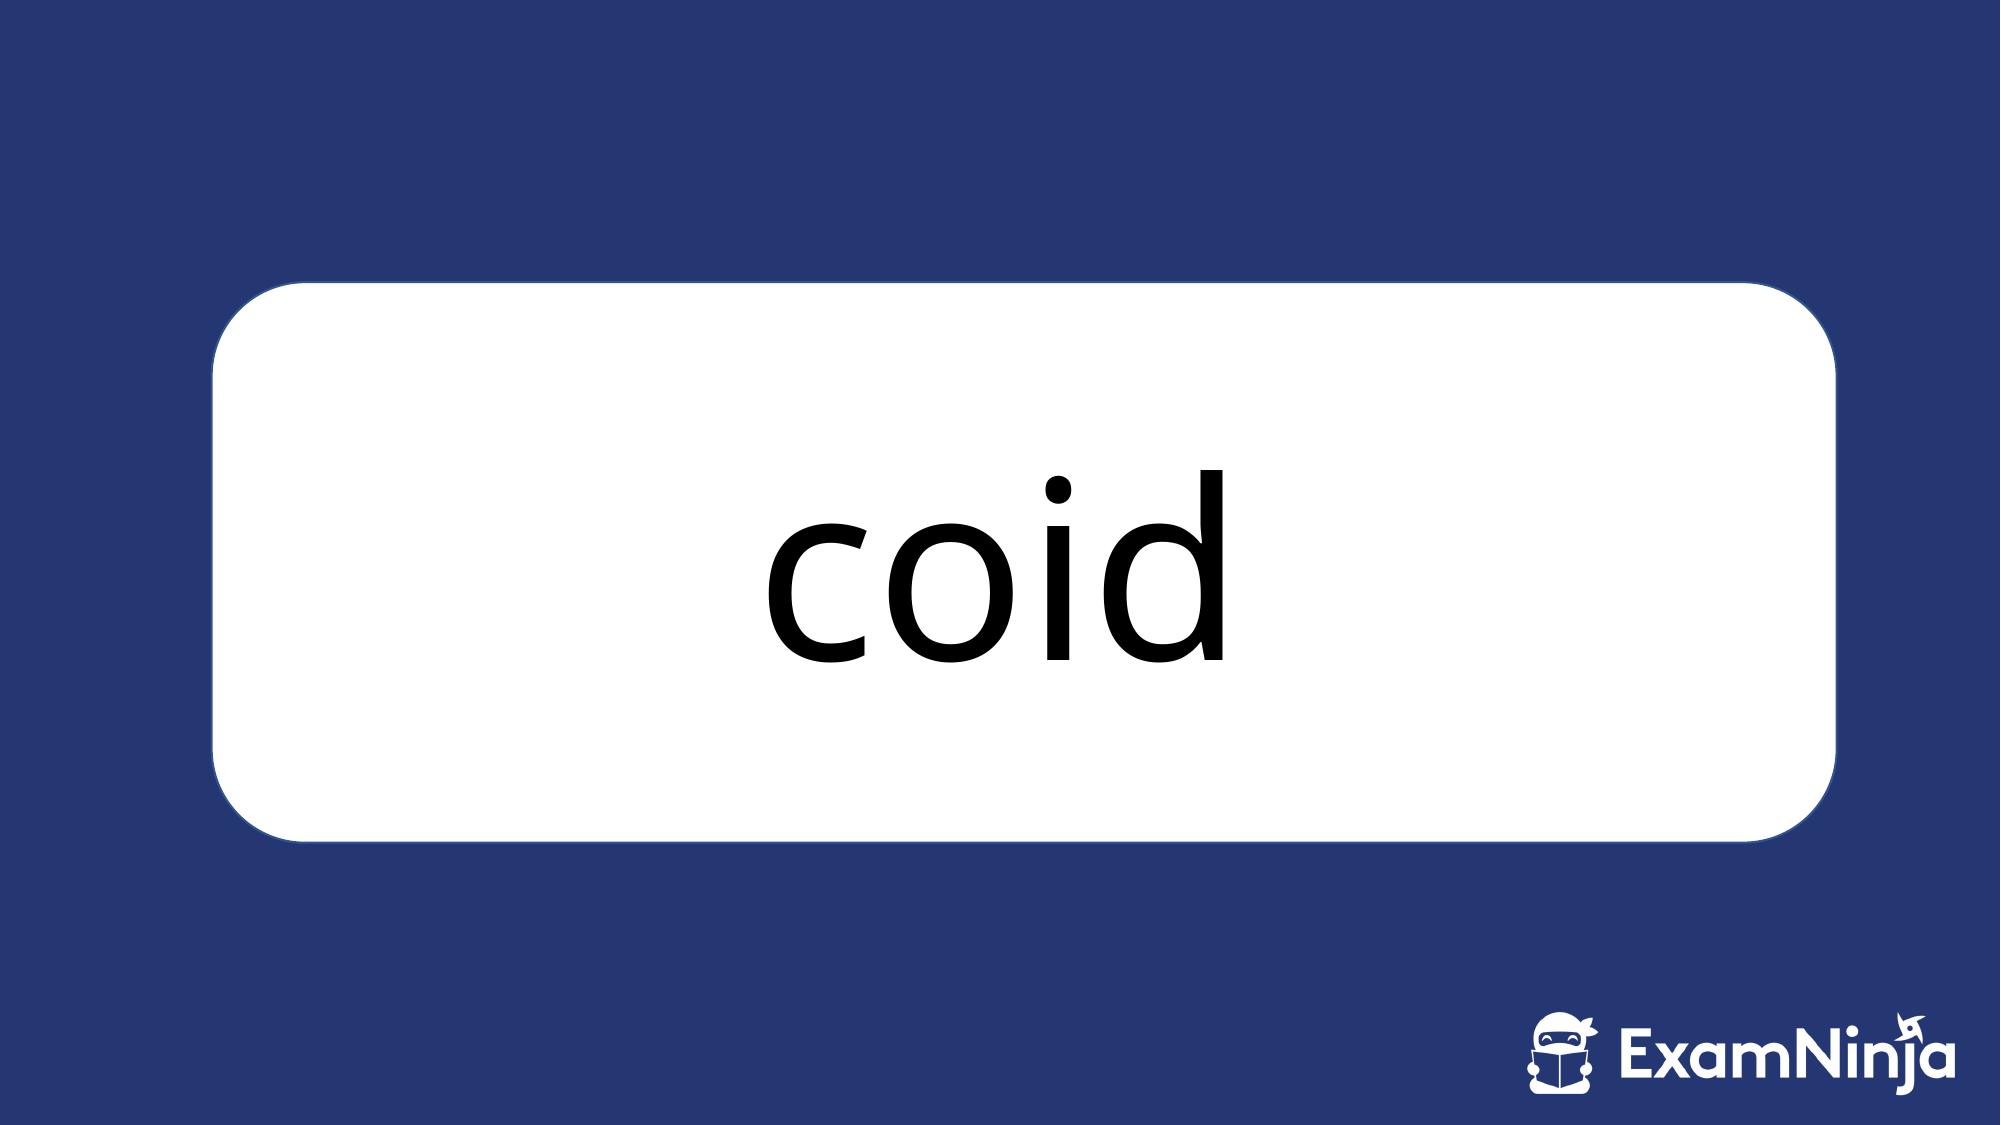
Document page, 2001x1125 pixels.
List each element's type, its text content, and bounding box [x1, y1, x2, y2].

text_box [210, 719, 1838, 844]
text_box coid [143, 403, 1857, 719]
picture [1501, 1003, 1979, 1102]
text_box [210, 281, 1838, 403]
